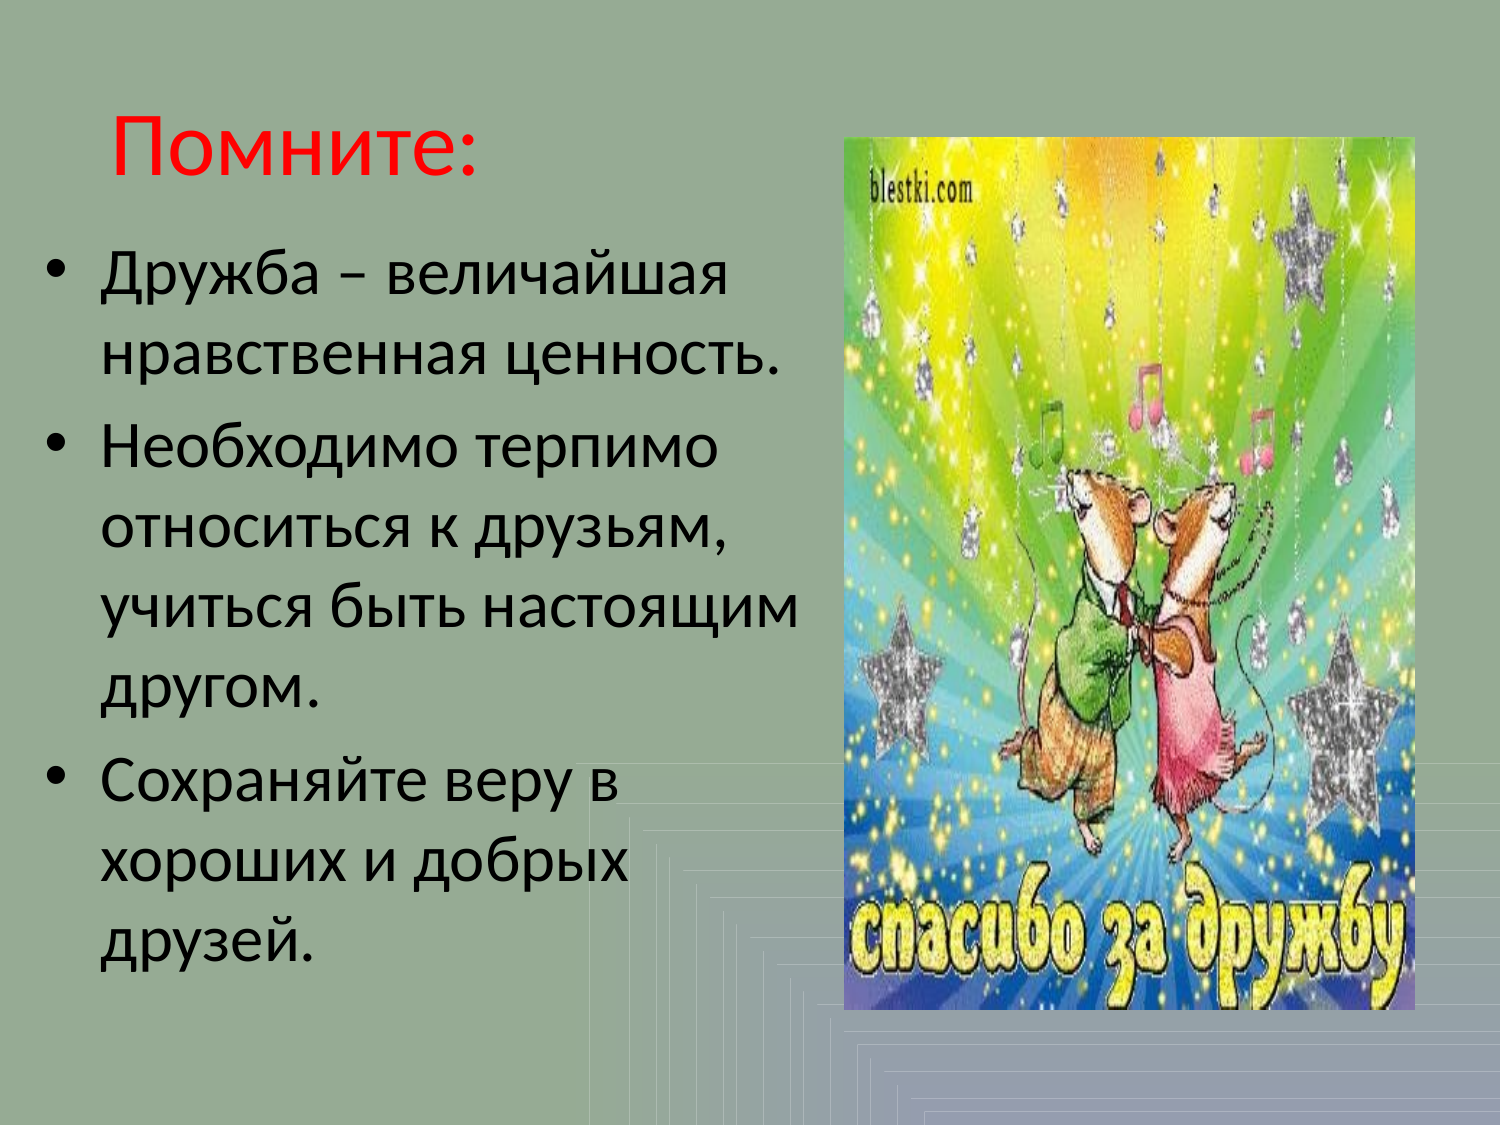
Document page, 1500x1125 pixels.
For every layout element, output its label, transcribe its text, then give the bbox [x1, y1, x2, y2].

list Дружба – величайшая нравственная ценность. Необходимо терпимо относиться к друзьям, учиться быть настоящим другом. Сохраняйте веру в хороших и добрых друзей. [29, 219, 833, 1041]
picture [844, 136, 1415, 1010]
title Помните: [75, 45, 1425, 233]
